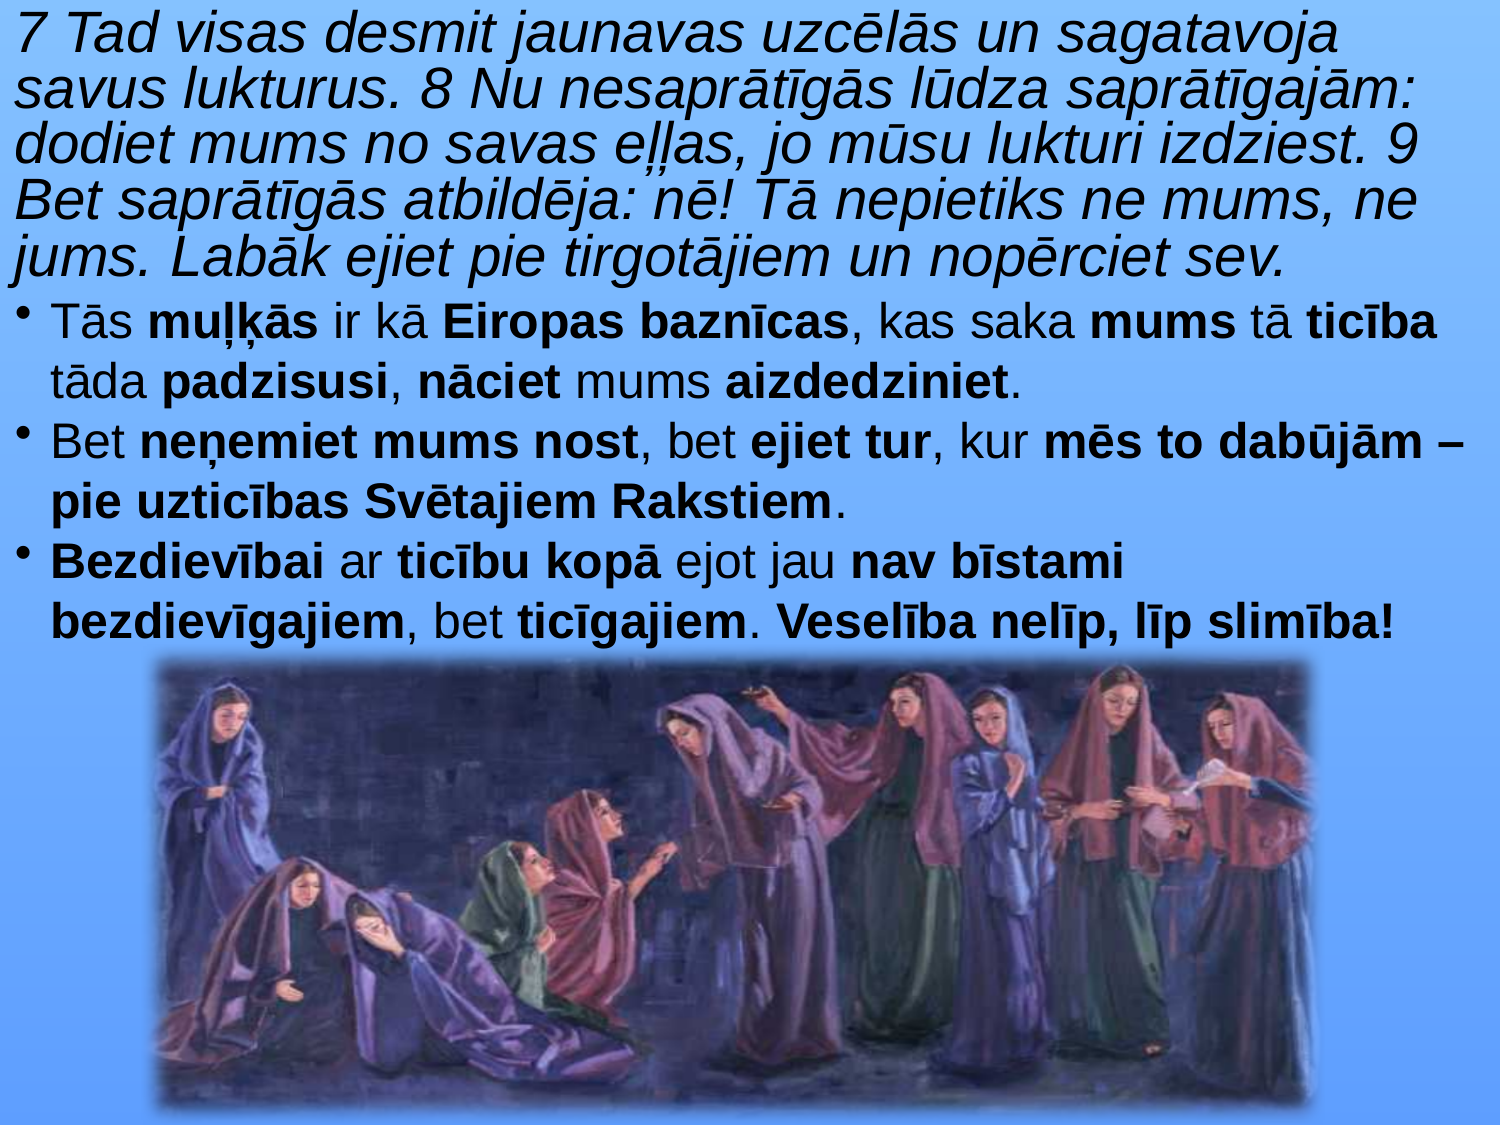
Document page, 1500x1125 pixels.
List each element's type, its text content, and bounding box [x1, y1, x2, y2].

picture [141, 644, 1325, 1125]
text_box 7 Tad visas desmit jaunavas uzcēlās un sagatavoja savus lukturus. 8 Nu nesaprātīgās lūdza saprātīgajām: dodiet mums no savas eļļas, jo mūsu lukturi izdziest. 9 Bet saprātīgās atbildēja: nē! Tā nepietiks ne mums, ne jums. Labāk ejiet pie tirgotājiem un nopērciet sev. [0, 0, 1500, 295]
text_box Tās muļķās ir kā Eiropas baznīcas, kas saka mums tā ticība tāda padzisusi, nāciet mums aizdedziniet. Bet neņemiet mums nost, bet ejiet tur, kur mēs to dabūjām – pie uzticības Svētajiem Rakstiem. Bezdievībai ar ticību kopā ejot jau nav bīstami bezdievīgajiem, bet ticīgajiem. Veselība nelīp, līp slimība! [0, 295, 1500, 656]
